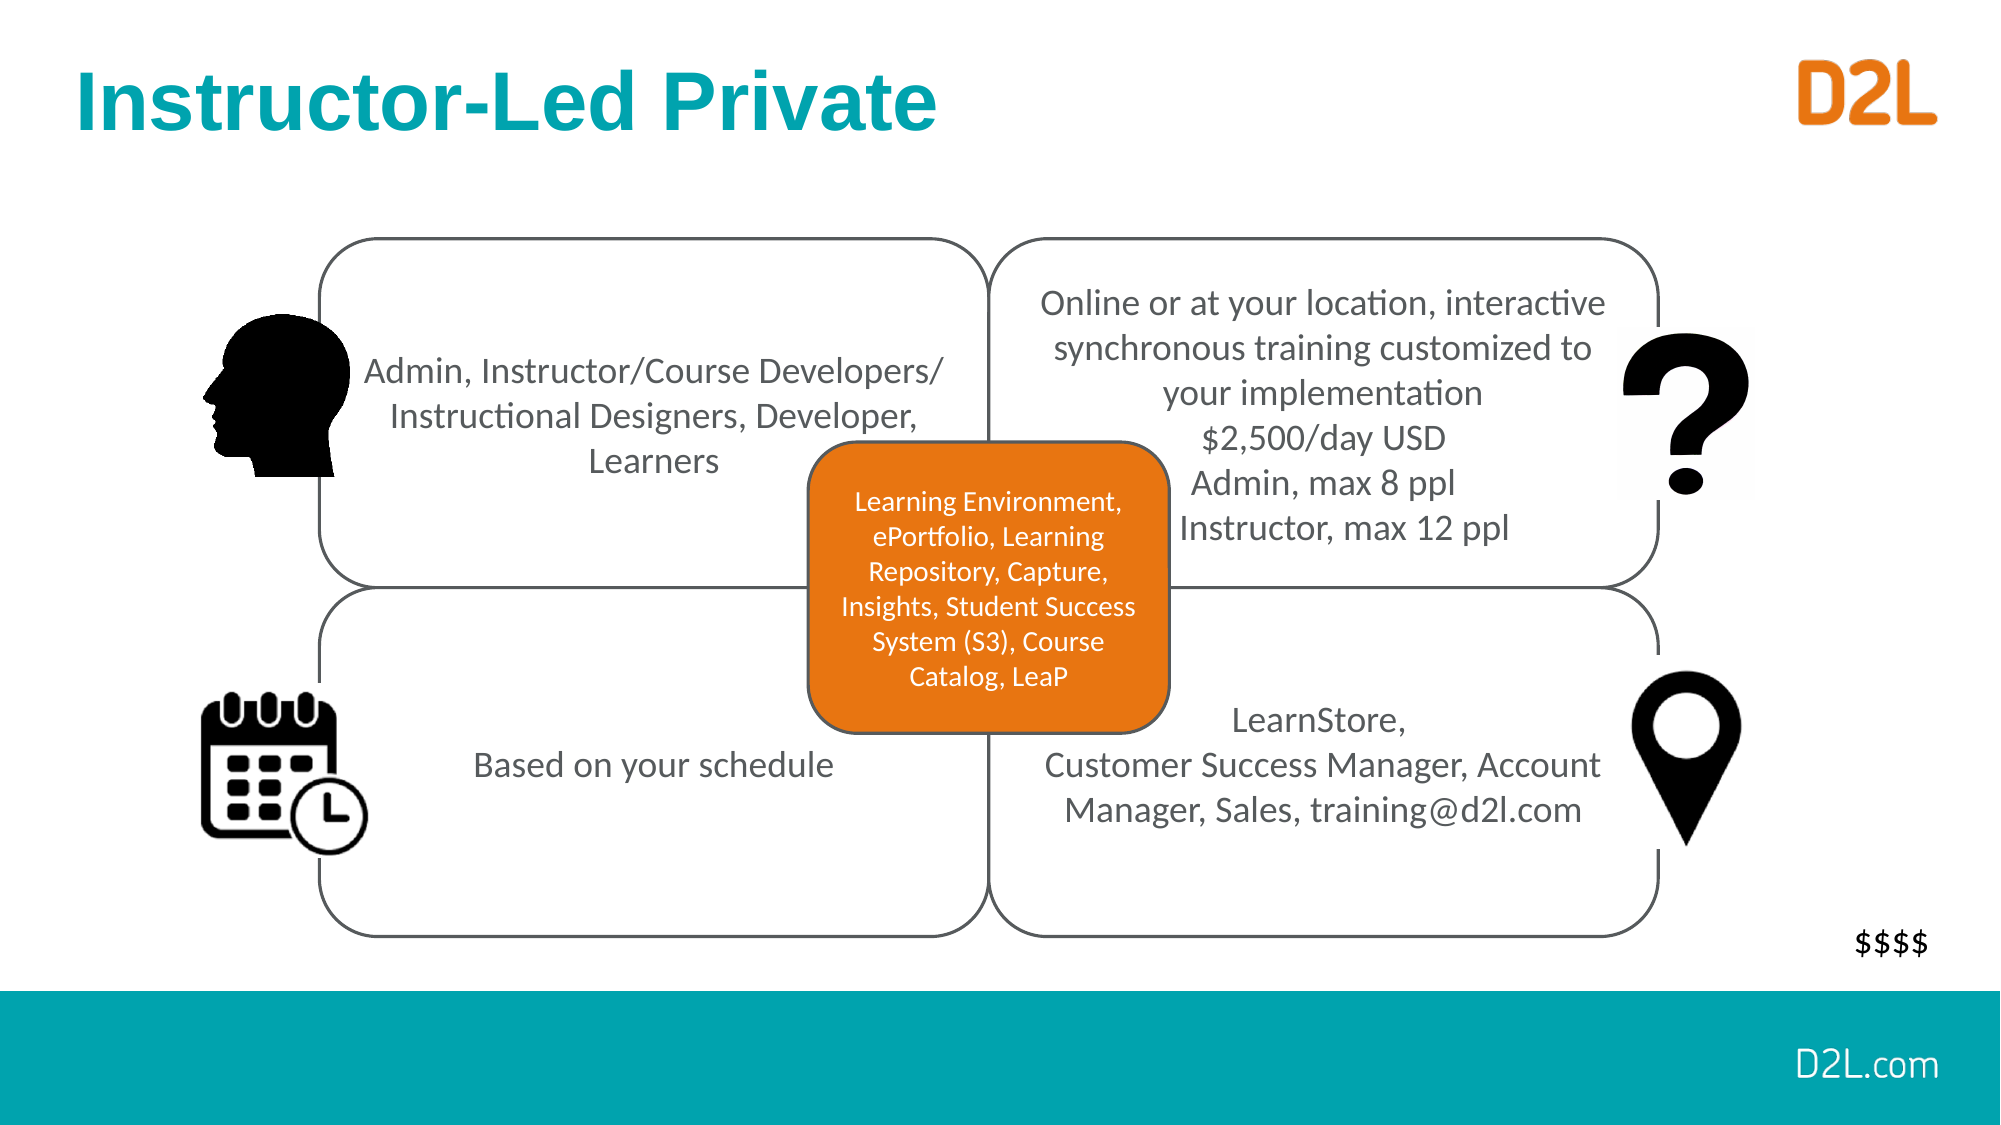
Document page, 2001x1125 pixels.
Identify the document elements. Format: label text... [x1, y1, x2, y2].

text_box Based on your schedule [317, 586, 989, 939]
picture [203, 314, 350, 477]
picture [1796, 0, 2000, 1125]
text_box LearnStore, Customer Success Manager, Account Manager, Sales, training@d2l.com [987, 586, 1660, 939]
text_box $$$$ [1838, 908, 1958, 969]
title Instructor-Led Private [60, 51, 1283, 269]
picture [1627, 655, 1745, 849]
text_box Admin, Instructor/Course Developers/ Instructional Designers, Developer, Learners [317, 237, 989, 588]
text_box Learning Environment, ePortfolio, Learning Repository, Capture, Insights, Student Success System (S3), Course Catalog, LeaP [806, 440, 1171, 735]
text_box Online or at your location, interactive synchronous training customized to your implementation $2,500/day USD Admin, max 8 ppl Instructor, max 12 ppl [987, 237, 1660, 588]
picture [197, 683, 370, 858]
picture [1617, 327, 1755, 500]
